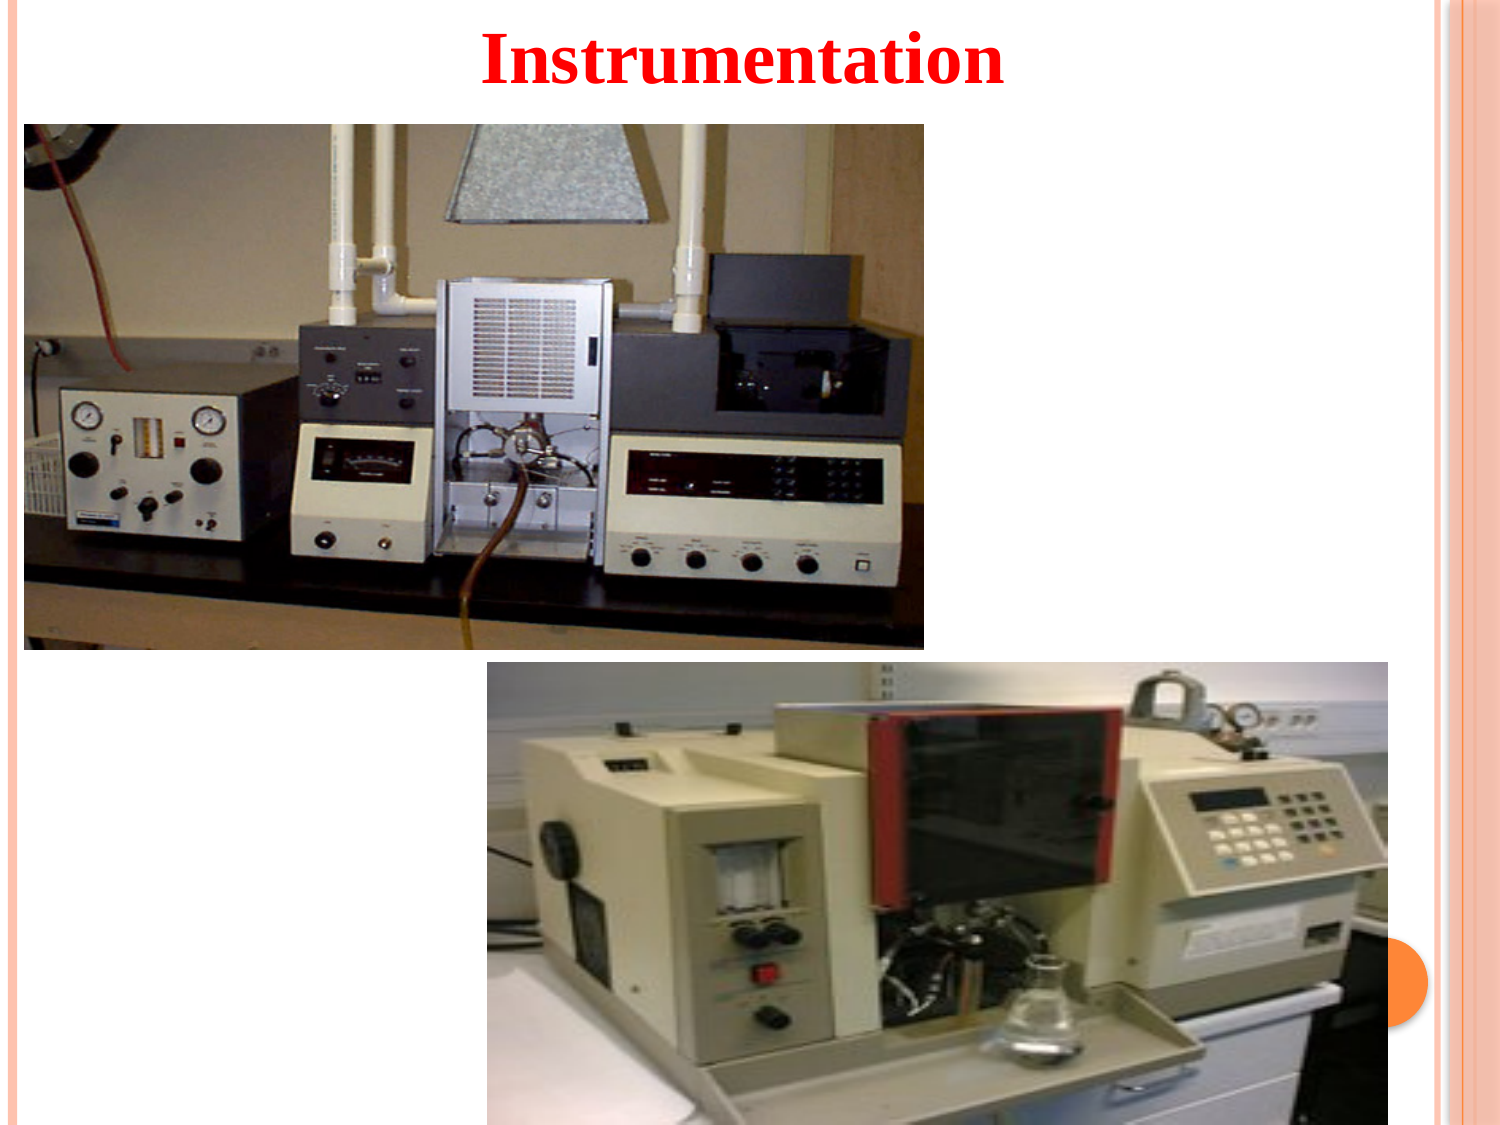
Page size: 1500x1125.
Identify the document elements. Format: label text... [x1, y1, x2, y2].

text_box Instrumentation [462, 0, 1023, 106]
picture [486, 661, 1388, 1125]
picture [24, 124, 924, 651]
